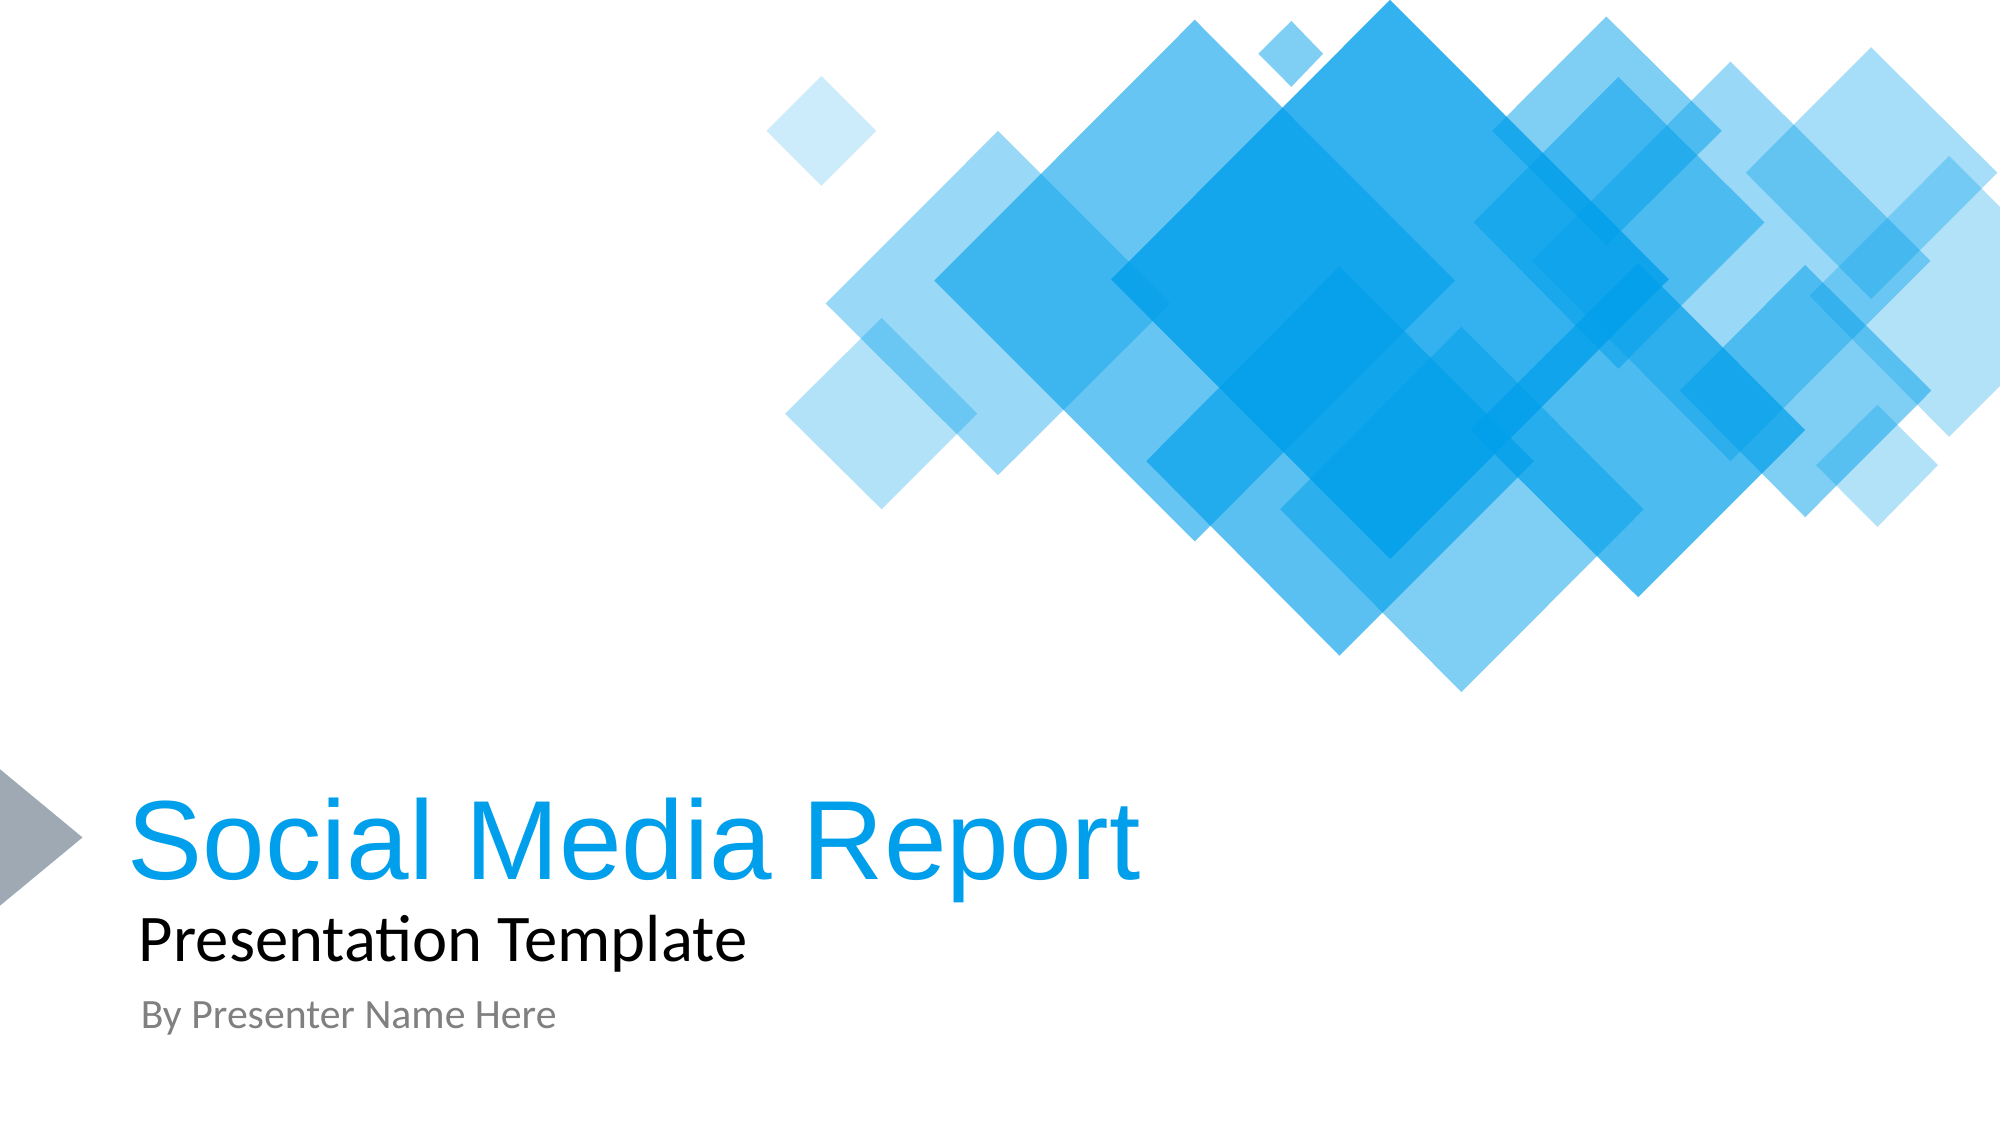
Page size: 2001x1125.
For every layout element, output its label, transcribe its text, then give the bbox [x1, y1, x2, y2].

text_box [766, 0, 2000, 693]
text_box By Presenter Name Here [126, 979, 572, 1045]
text_box Social Media Report [112, 752, 1272, 917]
text_box Presentation Template [124, 887, 763, 983]
text_box [0, 767, 85, 908]
